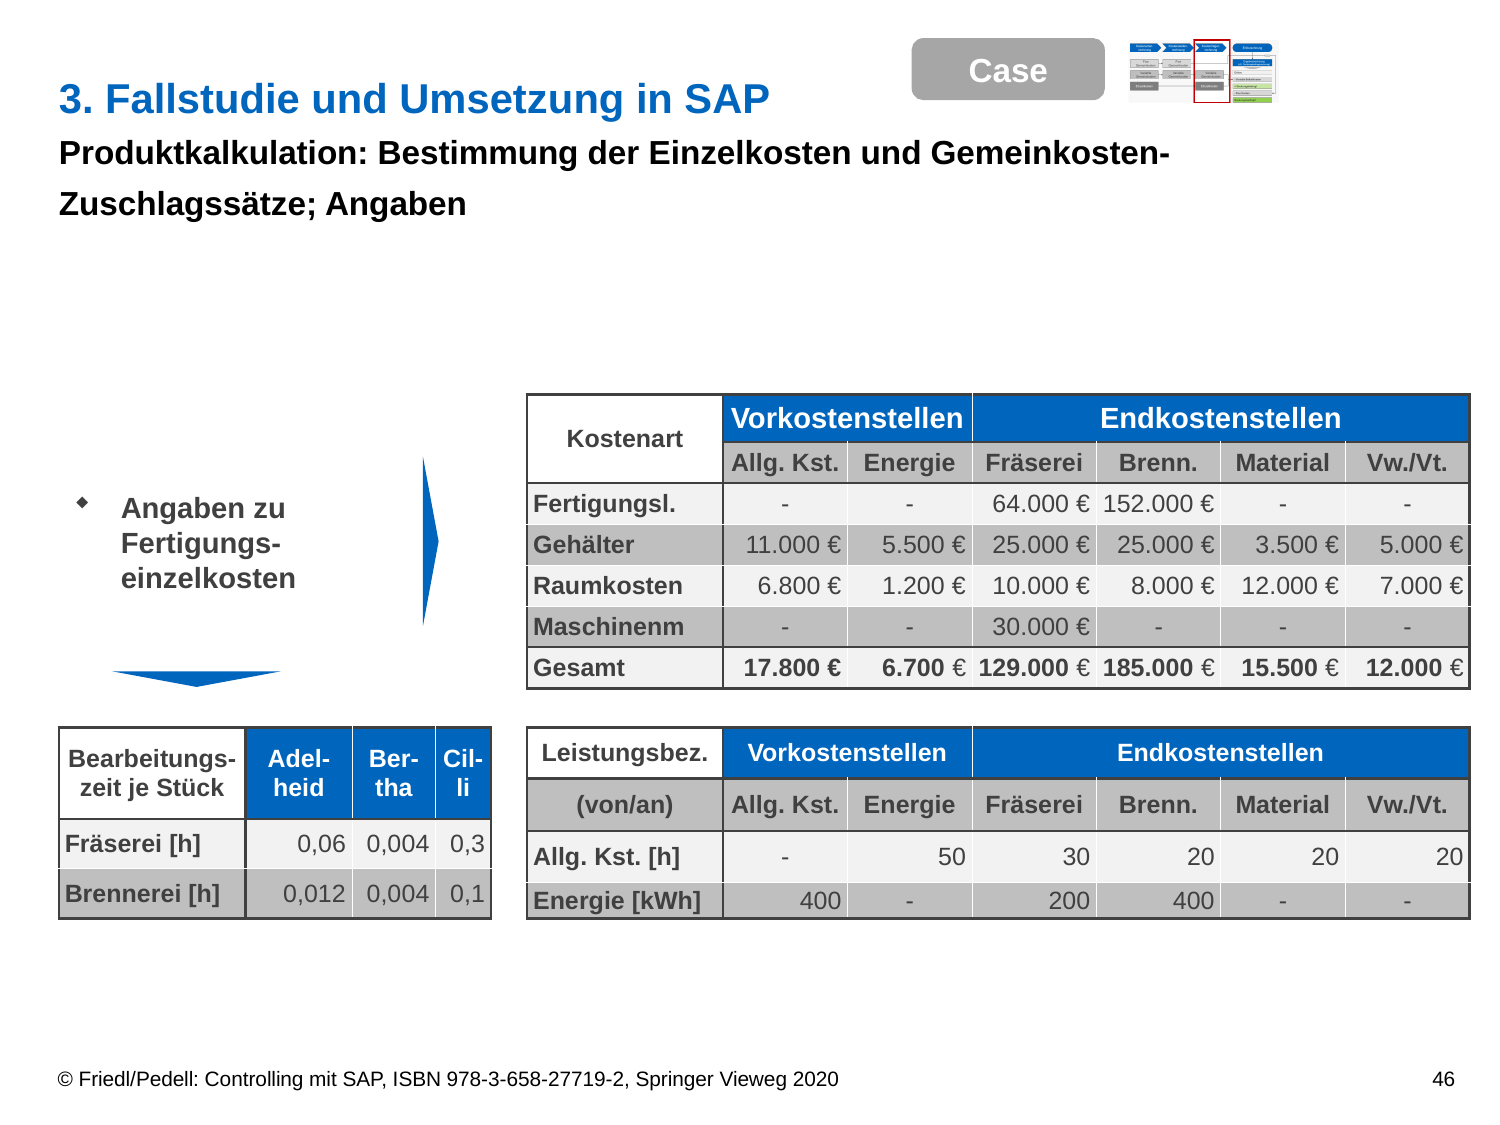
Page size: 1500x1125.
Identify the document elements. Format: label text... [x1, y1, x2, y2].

title 3. Fallstudie und Umsetzung in SAP [58, 58, 1278, 119]
table_cell 15.500 € [1221, 648, 1345, 687]
table_cell 20 [1221, 832, 1345, 882]
table_cell 129.000 € [973, 648, 1096, 687]
table_cell 20 [1097, 832, 1220, 882]
table_cell - [1221, 883, 1345, 917]
table_cell 11.000 € [724, 525, 847, 565]
text_box Angaben zu Fertigungs-einzelkosten [58, 451, 335, 631]
table_cell 12.000 € [1346, 648, 1468, 687]
table_cell 400 [1097, 883, 1220, 917]
table_cell - [848, 883, 972, 917]
table_cell Fertigungsl. [528, 484, 722, 524]
table_cell 0,012 [247, 869, 352, 917]
table_cell 20 [1346, 832, 1468, 882]
table_header Vorkostenstellen [724, 396, 972, 441]
text_box Case [911, 38, 1105, 101]
table_cell 12.000 € [1221, 566, 1345, 606]
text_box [1128, 39, 1280, 104]
table_cell 0,1 [436, 869, 490, 917]
table_cell - [1097, 607, 1220, 646]
table_cell Material [1221, 443, 1345, 482]
table_cell 6.700 € [848, 648, 972, 687]
table_cell 5.000 € [1346, 525, 1468, 565]
table_header Vorkostenstellen [724, 729, 972, 777]
footer © Friedl/Pedell: Controlling mit SAP, ISBN 978-3-658-27719-2, Springer Vieweg 2020 [42, 1058, 1235, 1113]
table_cell Material [1221, 780, 1345, 830]
table_header Endkostenstellen [973, 729, 1468, 777]
table_cell Energie [848, 443, 972, 482]
table_cell - [724, 607, 847, 646]
table_header Bearbeitungs- zeit je Stück [60, 729, 244, 818]
table_cell Gehälter [528, 525, 722, 565]
table_cell Brennerei [h] [60, 869, 244, 917]
table_cell Brenn. [1097, 780, 1220, 830]
table_cell Energie [kWh] [528, 883, 722, 917]
table_header Adel-heid [247, 729, 352, 818]
table_cell 185.000 € [1097, 648, 1220, 687]
table_cell 8.000 € [1097, 566, 1220, 606]
table_cell - [848, 484, 972, 524]
table_cell 3.500 € [1221, 525, 1345, 565]
table_cell 5.500 € [848, 525, 972, 565]
table_cell 0,06 [247, 820, 352, 868]
table_cell - [1346, 607, 1468, 646]
table_cell 25.000 € [973, 525, 1096, 565]
table_cell Brenn. [1097, 443, 1220, 482]
text_box [109, 669, 284, 689]
table_cell 0,3 [436, 820, 490, 868]
table_cell Fräserei [973, 443, 1096, 482]
table_header Leistungsbez. [528, 729, 722, 777]
table_cell Allg. Kst. [724, 780, 847, 830]
table_cell 50 [848, 832, 972, 882]
table_cell 6.800 € [724, 566, 847, 606]
table_cell 0,004 [353, 820, 435, 868]
table_cell 200 [973, 883, 1096, 917]
table_cell - [724, 832, 847, 882]
table_cell - [724, 484, 847, 524]
list Produktkalkulation: Bestimmung der Einzelkosten und Gemeinkosten-Zuschlagssätze; Angaben [58, 121, 1278, 171]
table_cell 400 [724, 883, 847, 917]
table_cell Vw./Vt. [1346, 443, 1468, 482]
table_header Kostenart [528, 396, 722, 482]
table_cell Energie [848, 780, 972, 830]
table_cell 10.000 € [973, 566, 1096, 606]
table_cell Allg. Kst. [h] [528, 832, 722, 882]
table_cell 64.000 € [973, 484, 1096, 524]
table_cell - [848, 607, 972, 646]
table_cell 0,004 [353, 869, 435, 917]
table_cell - [1221, 484, 1345, 524]
table_cell Fräserei [973, 780, 1096, 830]
table_cell Fräserei [h] [60, 820, 244, 868]
table_cell 152.000 € [1097, 484, 1220, 524]
table_cell Allg. Kst. [724, 443, 847, 482]
table_cell - [1221, 607, 1345, 646]
table_cell 17.800 € [724, 648, 847, 687]
text_box [420, 454, 441, 629]
table_cell 1.200 € [848, 566, 972, 606]
table_cell - [1346, 484, 1468, 524]
table_cell Vw./Vt. [1346, 780, 1468, 830]
table_cell 30.000 € [973, 607, 1096, 646]
table_cell 25.000 € [1097, 525, 1220, 565]
table_header Ber-tha [353, 729, 435, 818]
slide_number 46 [1262, 1058, 1470, 1119]
table_cell - [1346, 883, 1468, 917]
table_cell Maschinenm [528, 607, 722, 646]
table_cell Raumkosten [528, 566, 722, 606]
table_header Cil-li [436, 729, 490, 818]
table_header Endkostenstellen [973, 396, 1468, 441]
table_cell Gesamt [528, 648, 722, 687]
table_cell 7.000 € [1346, 566, 1468, 606]
table_cell 30 [973, 832, 1096, 882]
table_cell (von/an) [528, 780, 722, 830]
